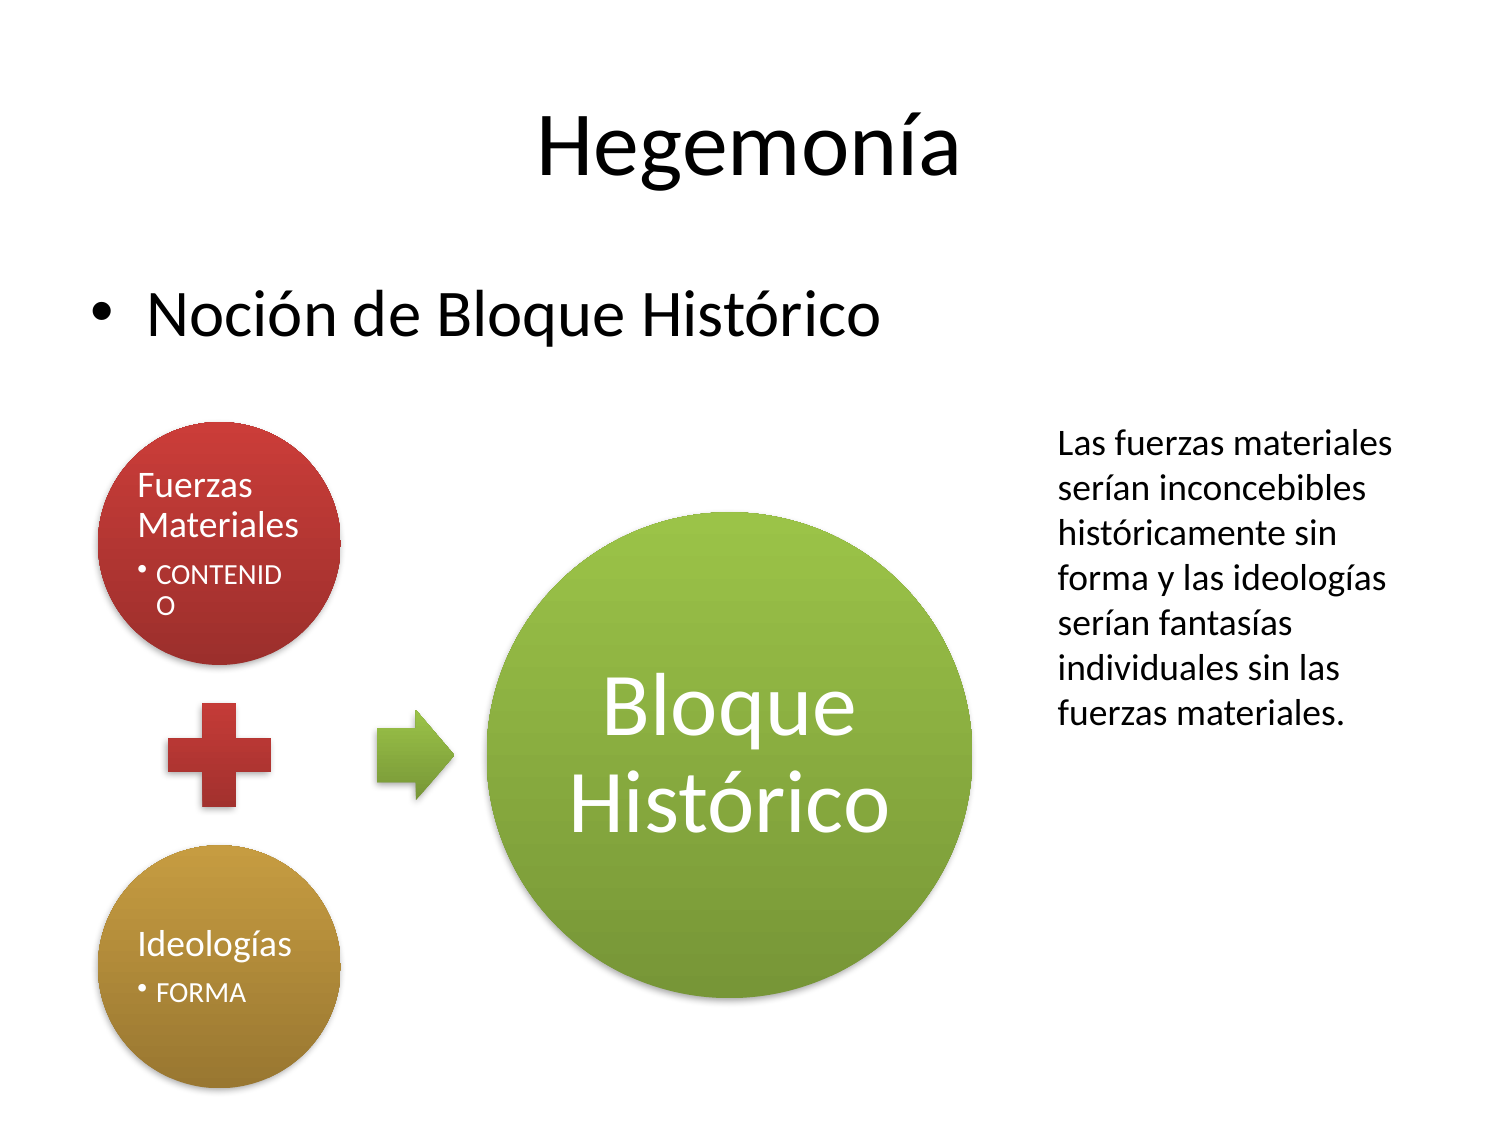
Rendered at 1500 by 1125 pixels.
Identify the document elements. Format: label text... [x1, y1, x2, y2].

title Hegemonía [75, 45, 1425, 233]
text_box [34, 421, 1036, 1089]
list Noción de Bloque Histórico [75, 262, 1425, 1005]
text_box Las fuerzas materiales serían inconcebibles históricamente sin forma y las ideologías serían fantasías individuales sin las fuerzas materiales. [1042, 410, 1442, 740]
